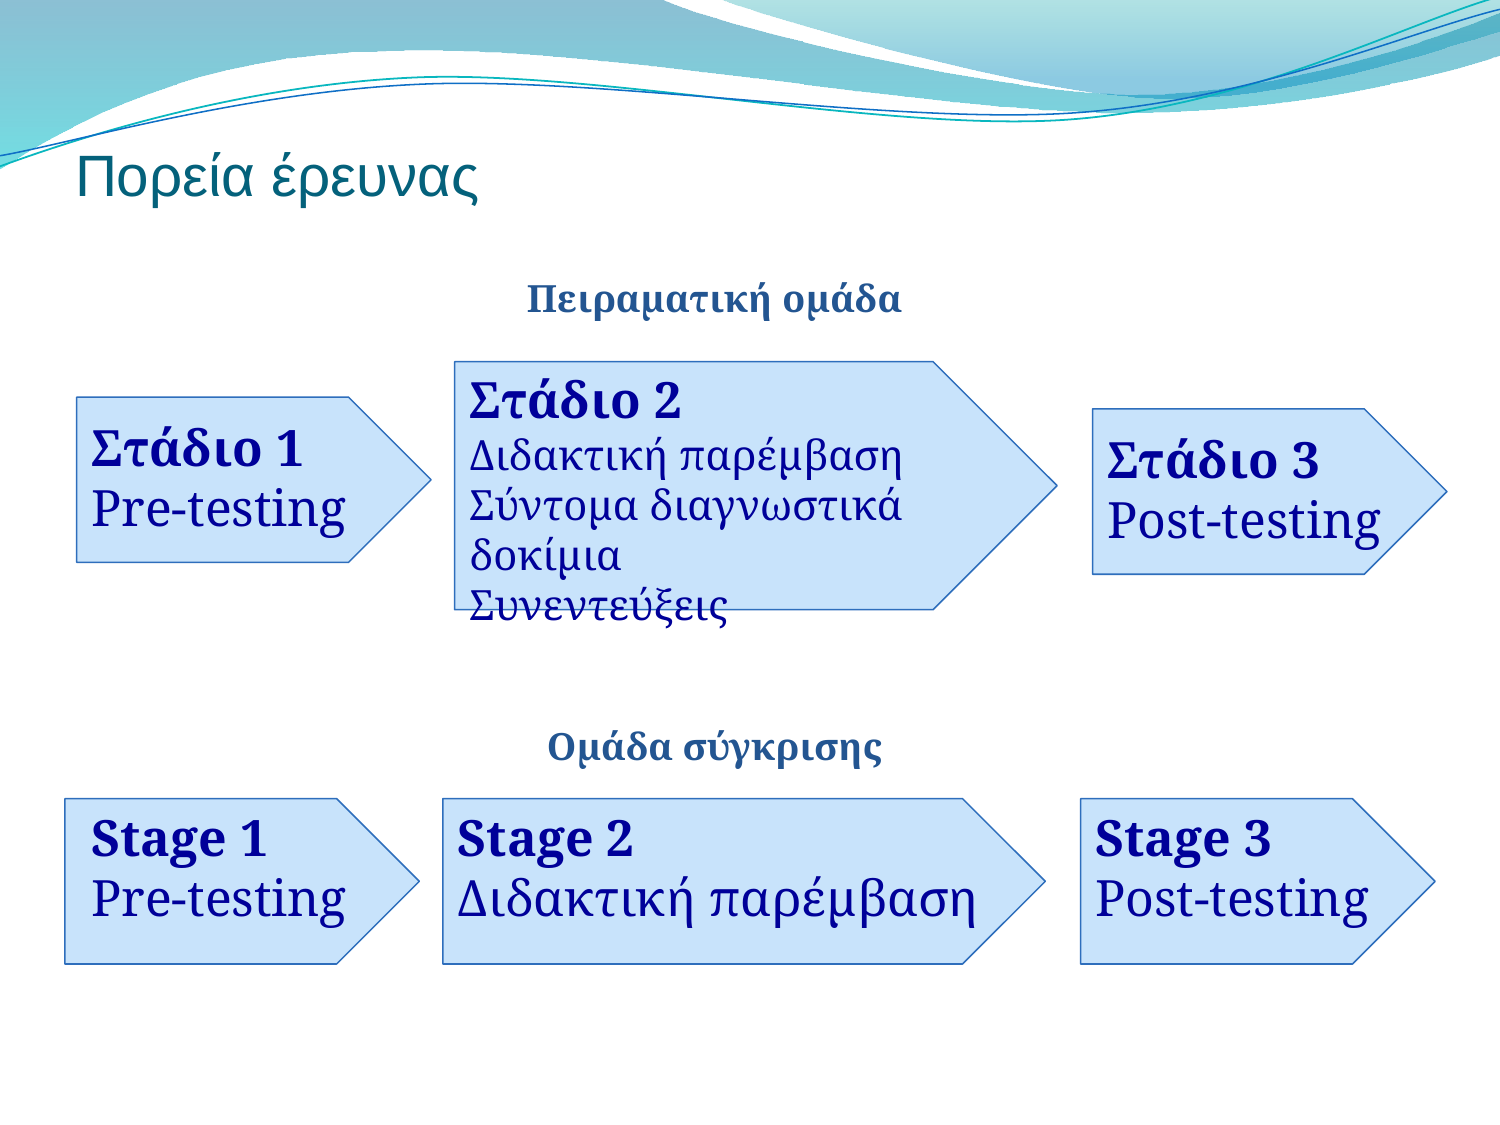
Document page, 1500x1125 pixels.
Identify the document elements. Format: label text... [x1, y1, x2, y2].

title Πορεία έρευνας [75, 115, 1438, 209]
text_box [76, 361, 1459, 610]
text_box Ομάδα σύγκρισης [431, 715, 998, 776]
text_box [64, 798, 1448, 996]
text_box Πειραματική ομάδα [431, 267, 998, 327]
